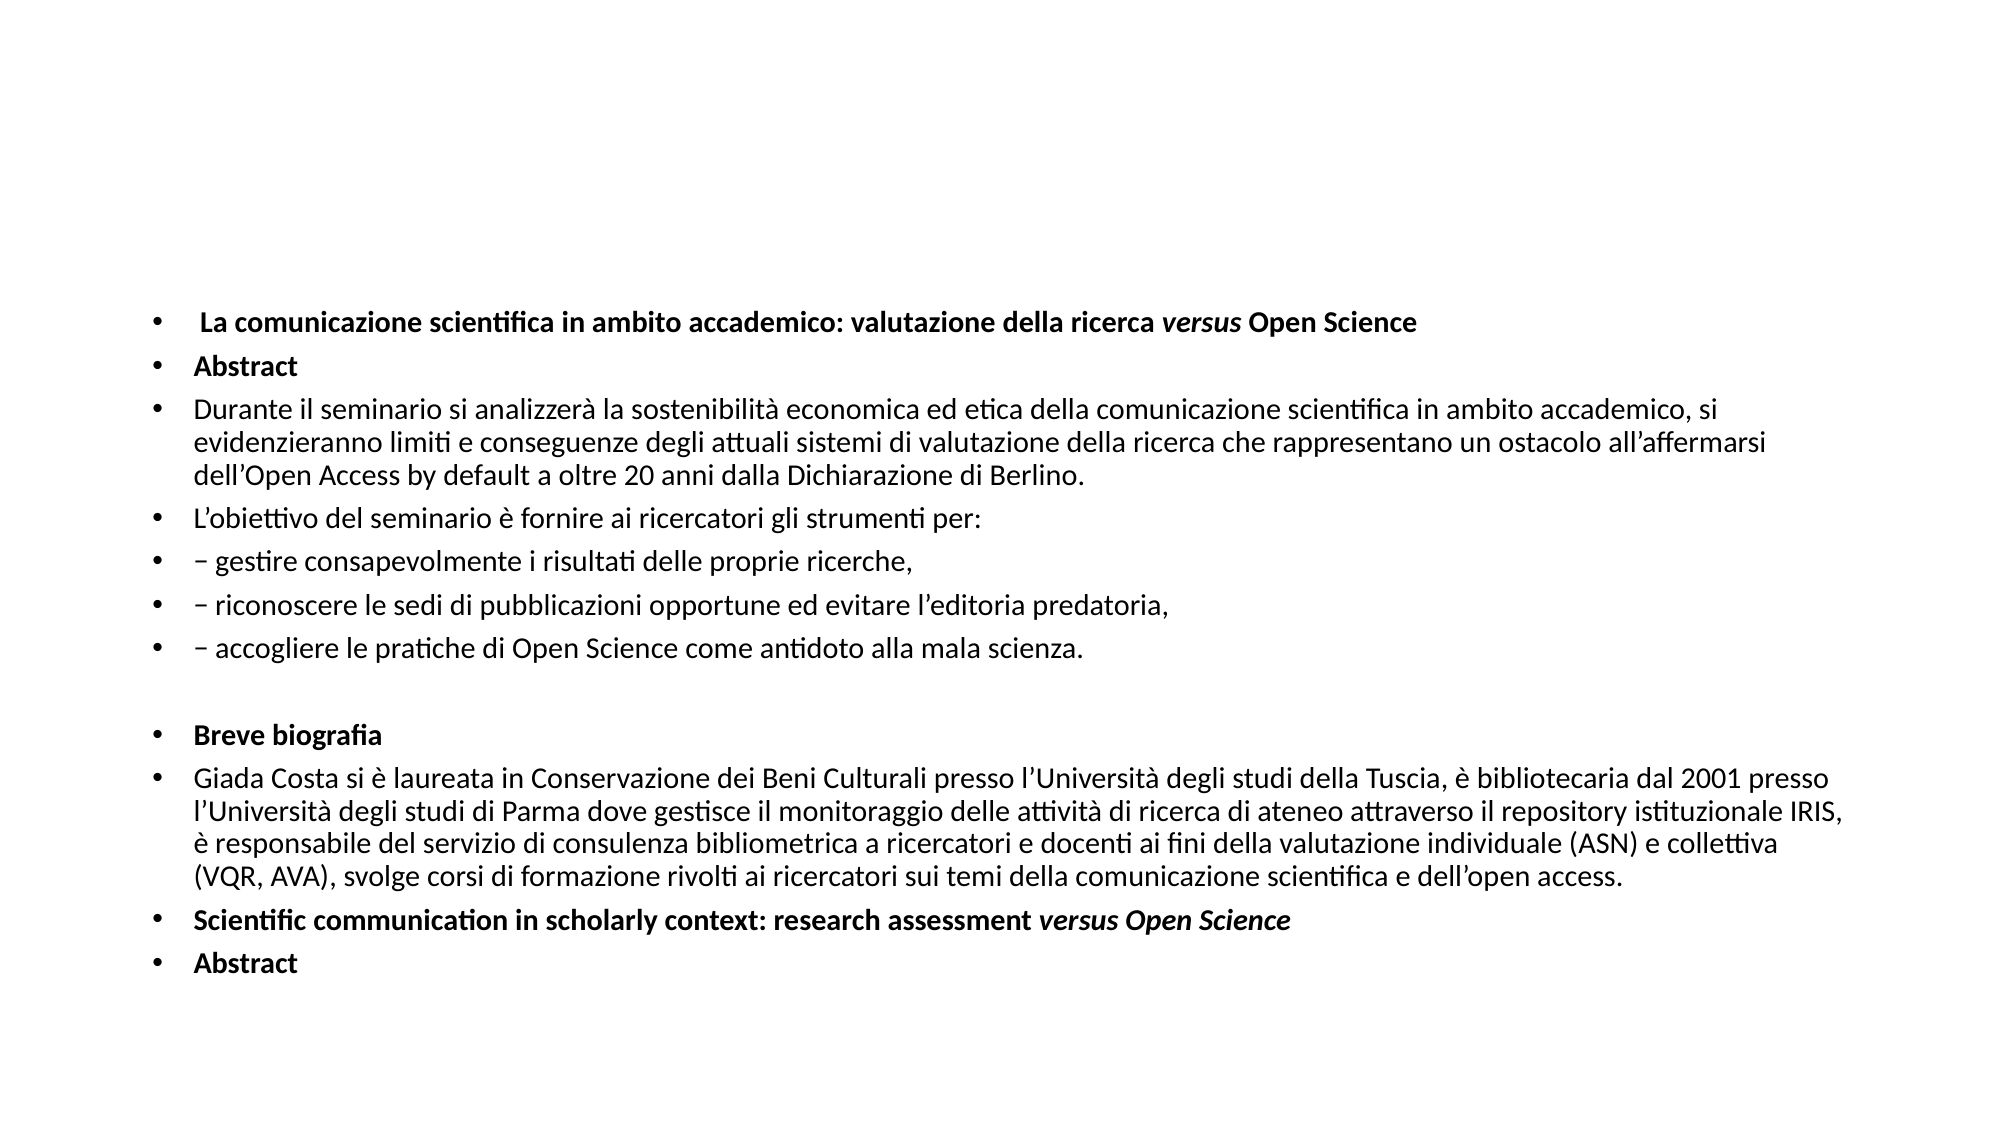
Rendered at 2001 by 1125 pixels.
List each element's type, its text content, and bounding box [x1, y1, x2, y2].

list La comunicazione scientifica in ambito accademico: valutazione della ricerca versus Open Science Abstract Durante il seminario si analizzerà la sostenibilità economica ed etica della comunicazione scientifica in ambito accademico, si evidenzieranno limiti e conseguenze degli attuali sistemi di valutazione della ricerca che rappresentano un ostacolo all’affermarsi dell’Open Access by default a oltre 20 anni dalla Dichiarazione di Berlino. L’obiettivo del seminario è fornire ai ricercatori gli strumenti per: − gestire consapevolmente i risultati delle proprie ricerche, − riconoscere le sedi di pubblicazioni opportune ed evitare l’editoria predatoria, − accogliere le pratiche di Open Science come antidoto alla mala scienza. Breve biografia Giada Costa si è laureata in Conservazione dei Beni Culturali presso l’Università degli studi della Tuscia, è bibliotecaria dal 2001 presso l’Università degli studi di Parma dove gestisce il monitoraggio delle attività di ricerca di ateneo attraverso il repository istituzionale IRIS, è responsabile del servizio di consulenza bibliometrica a ricercatori e docenti ai fini della valutazione individuale (ASN) e collettiva (VQR, AVA), svolge corsi di formazione rivolti ai ricercatori sui temi della comunicazione scientifica e dell’open access. Scientific communication in scholarly context: research assessment versus Open Science Abstract [137, 299, 1863, 1014]
